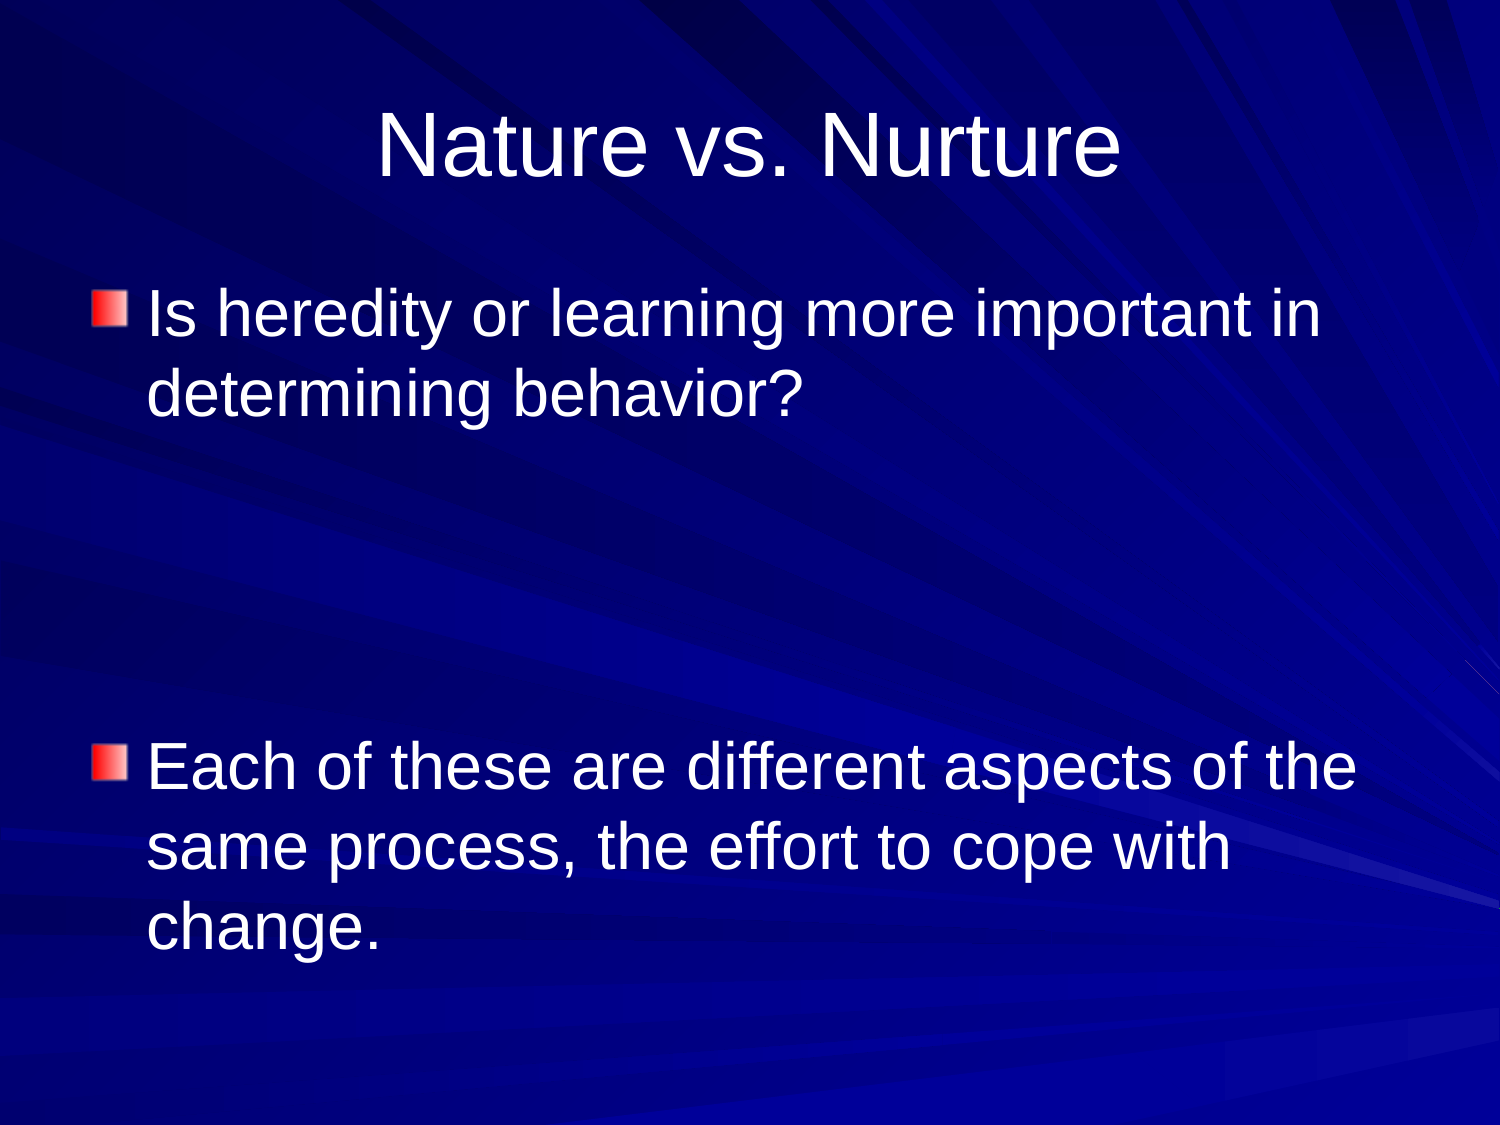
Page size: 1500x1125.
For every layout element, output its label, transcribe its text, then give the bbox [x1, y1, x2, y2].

title Nature vs. Nurture [74, 45, 1426, 234]
picture [90, 288, 132, 331]
picture [90, 742, 132, 785]
list Is heredity or learning more important in determining behavior? Each of these are different aspects of the same process, the effort to cope with change. [74, 262, 1426, 1006]
